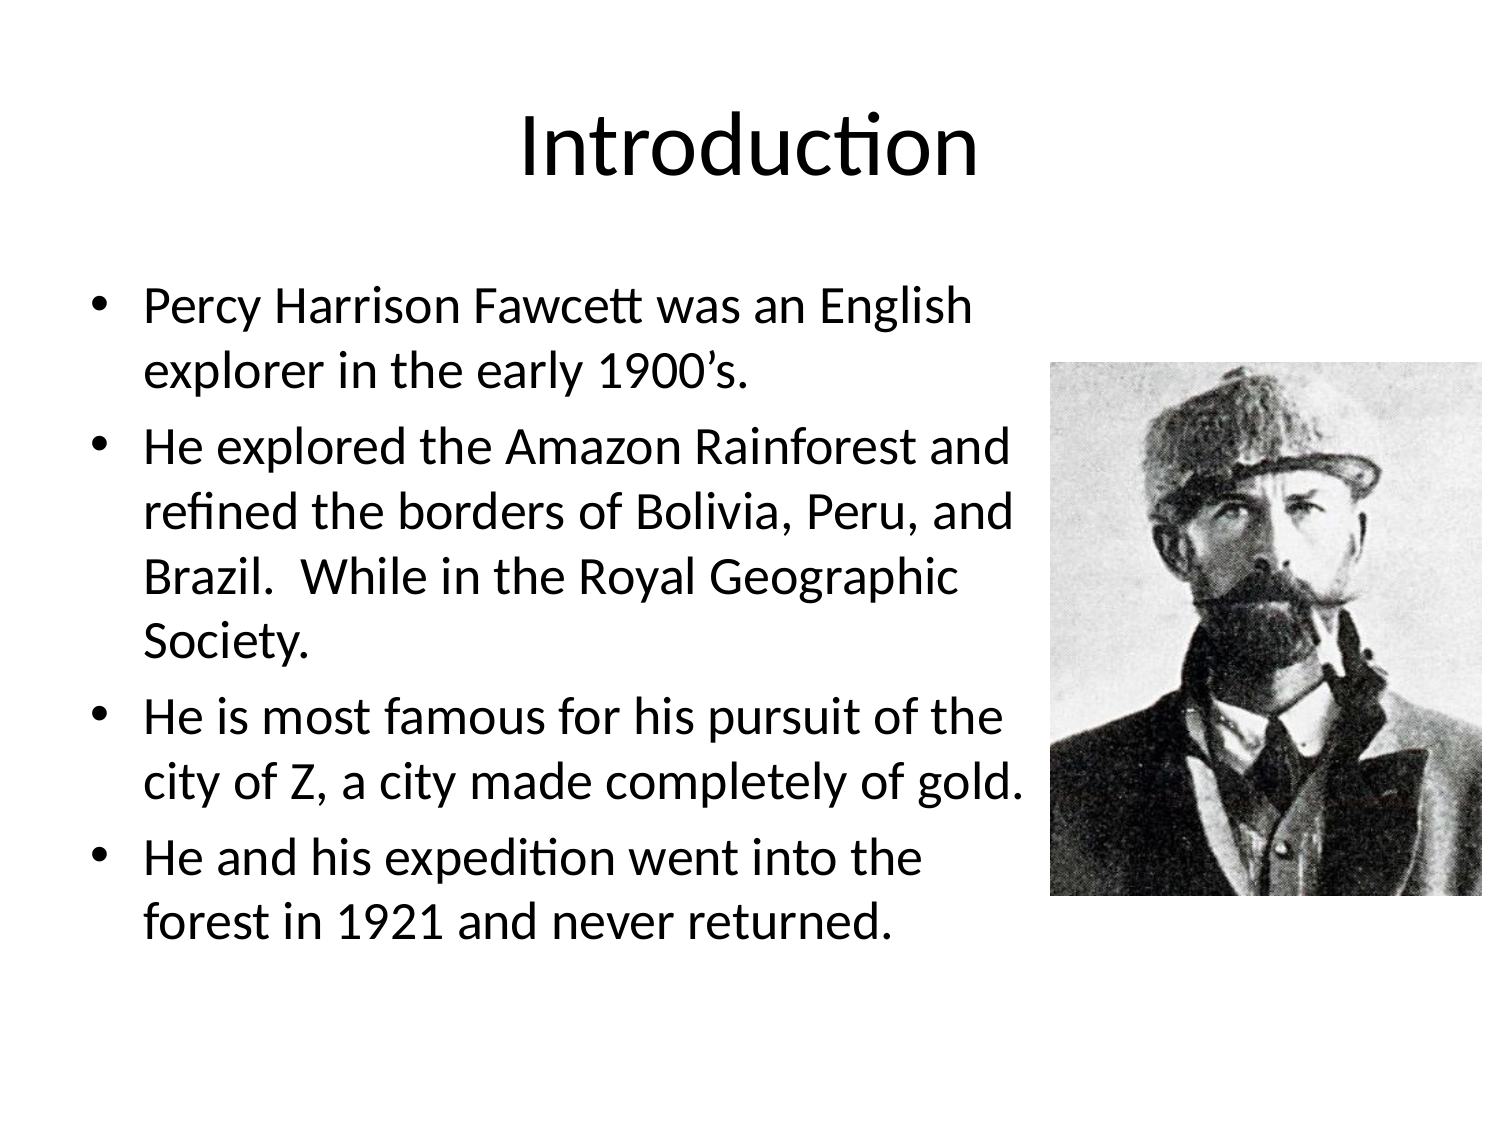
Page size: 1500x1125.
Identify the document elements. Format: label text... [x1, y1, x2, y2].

list Percy Harrison Fawcett was an English explorer in the early 1900’s. He explored the Amazon Rainforest and refined the borders of Bolivia, Peru, and Brazil. While in the Royal Geographic Society. He is most famous for his pursuit of the city of Z, a city made completely of gold. He and his expedition went into the forest in 1921 and never returned. [74, 262, 1051, 1006]
picture [1049, 362, 1482, 896]
title Introduction [74, 44, 1426, 233]
